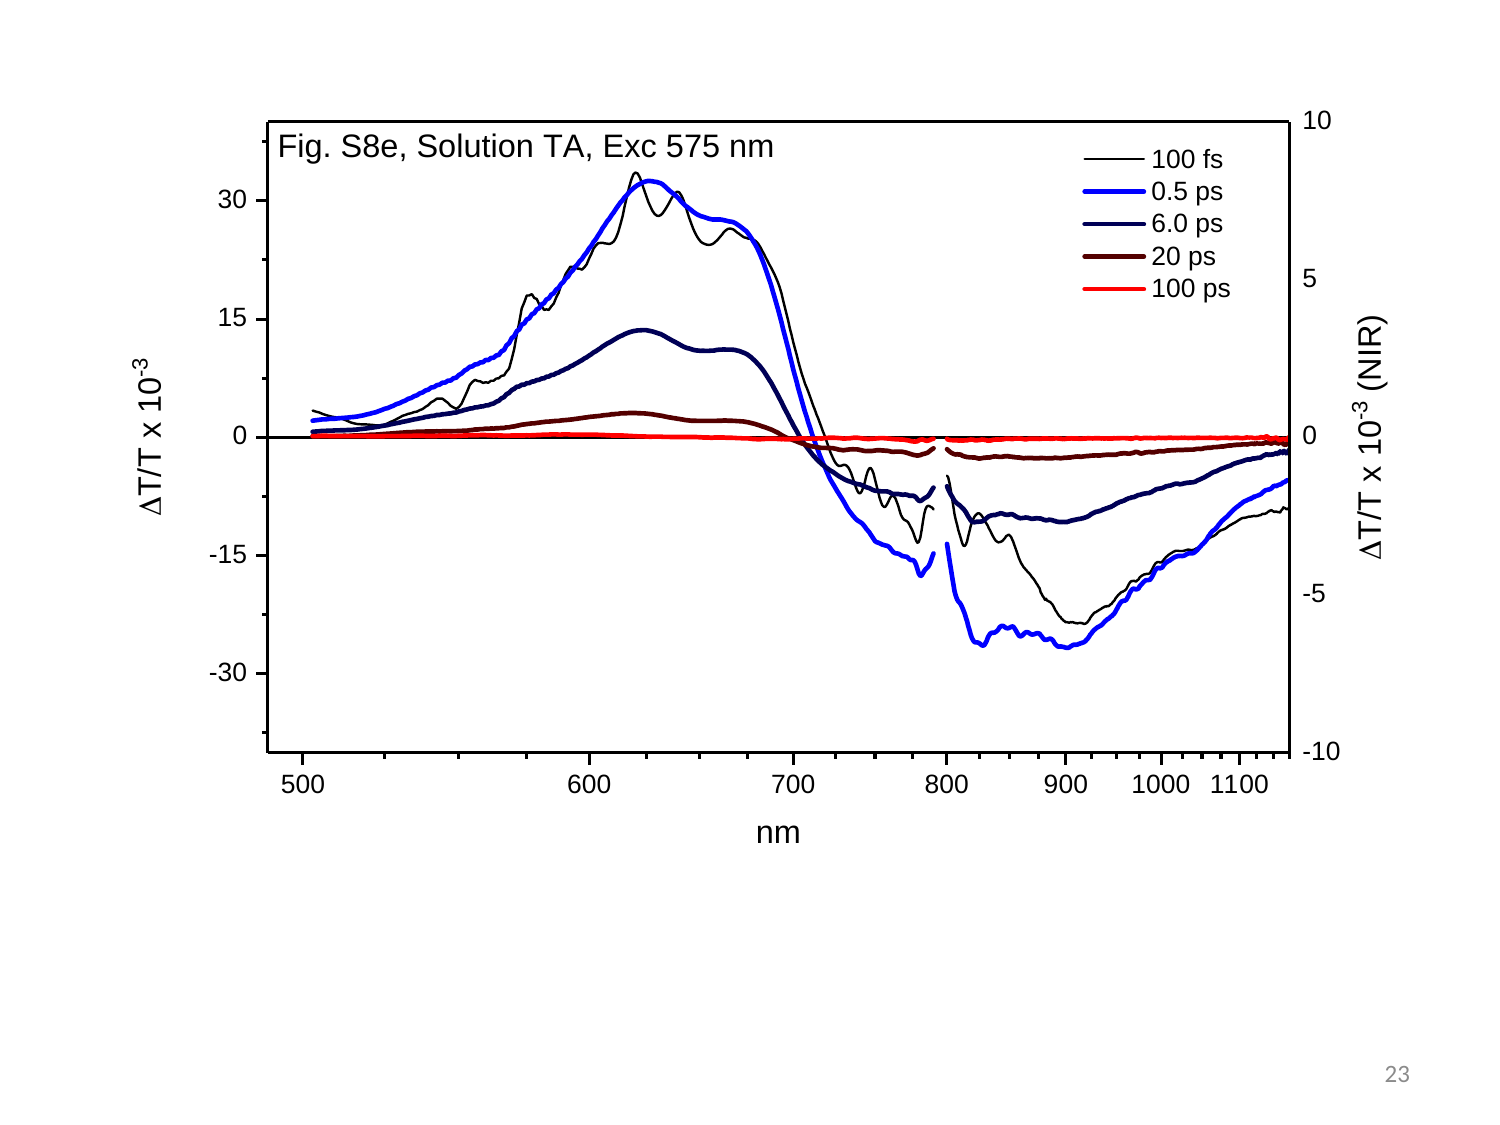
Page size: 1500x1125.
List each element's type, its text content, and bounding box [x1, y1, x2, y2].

slide_number 23 [1074, 1063, 1425, 1103]
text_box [0, 0, 1500, 1054]
